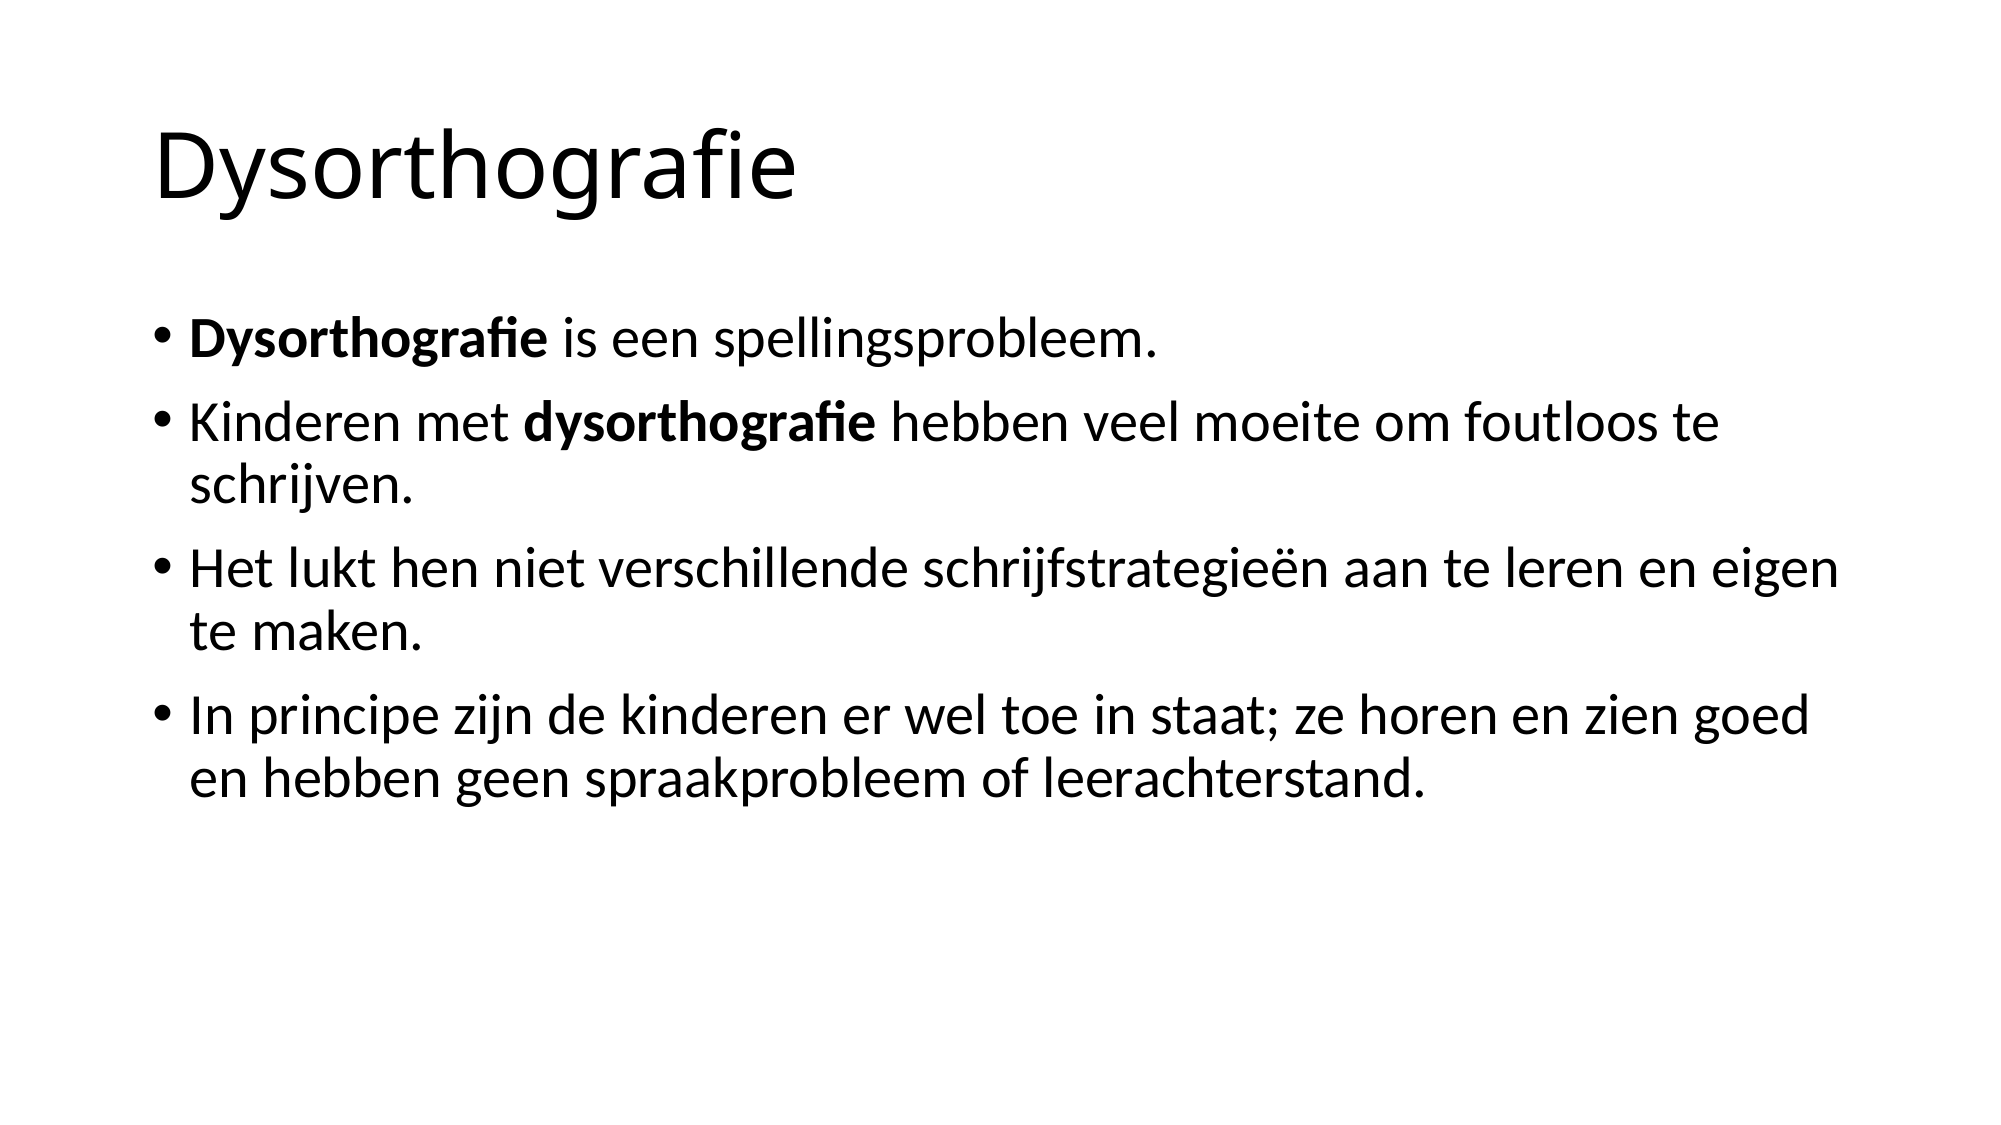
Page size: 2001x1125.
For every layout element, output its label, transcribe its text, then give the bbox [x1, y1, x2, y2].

title Dysorthografie [137, 59, 1863, 278]
list Dysorthografie is een spellingsprobleem. Kinderen met dysorthografie hebben veel moeite om foutloos te schrijven. Het lukt hen niet verschillende schrijfstrategieën aan te leren en eigen te maken. In principe zijn de kinderen er wel toe in staat; ze horen en zien goed en hebben geen spraakprobleem of leerachterstand. [137, 299, 1863, 1014]
